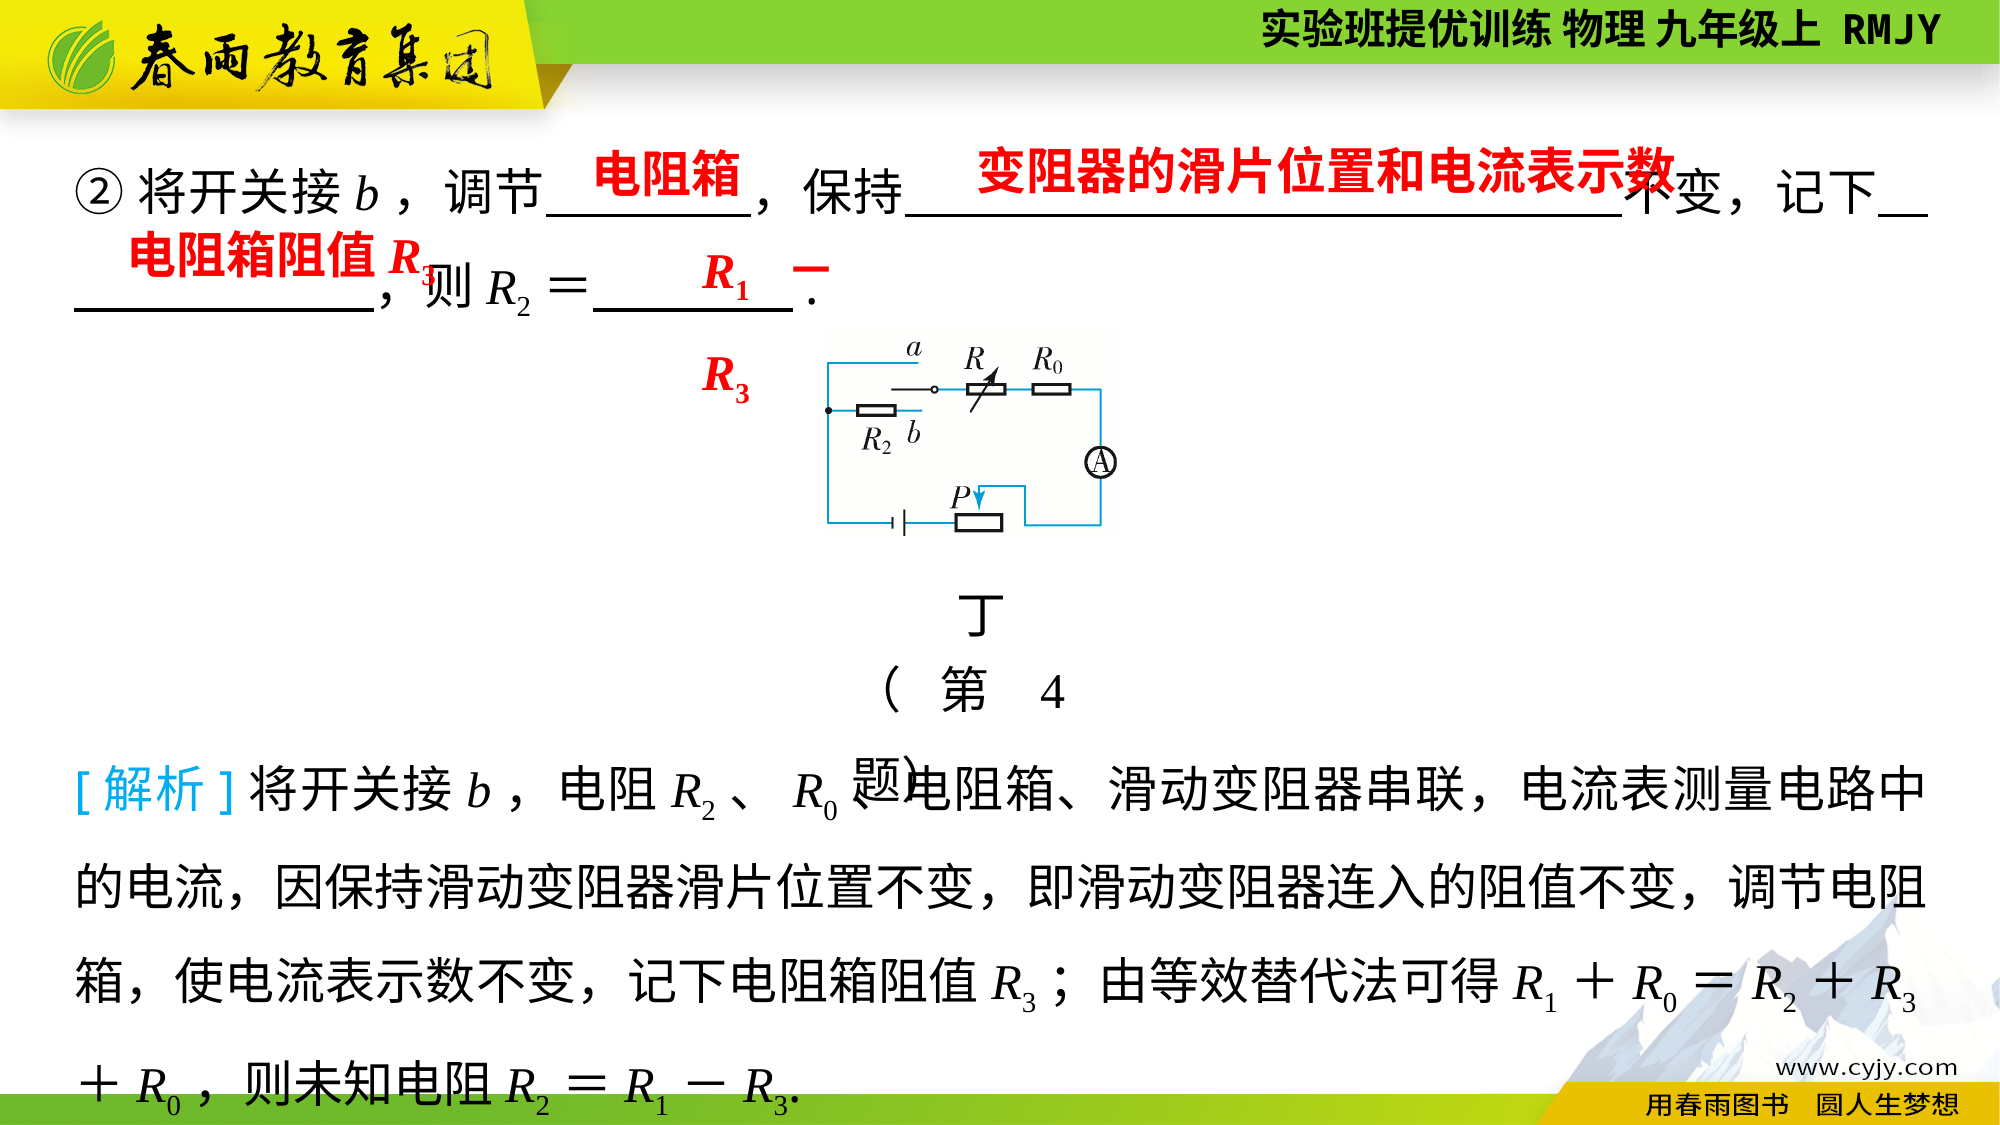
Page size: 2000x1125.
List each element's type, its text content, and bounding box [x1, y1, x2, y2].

picture [0, 0, 2000, 1125]
list ②将开关接b，调节 ，保持 不变，记下 ，则R2＝ . [59, 122, 1944, 308]
text_box 丁 [941, 546, 1022, 621]
text_box [解析]将开关接b，电阻R2、R0、电阻箱、滑动变阻器串联，电流表测量电路中的电流，因保持滑动变阻器滑片位置不变，即滑动变阻器连入的阻值不变，调节电阻箱，使电流表示数不变，记下电阻箱阻值R3；由等效替代法可得R1＋R0＝R2＋R3＋R0，则未知电阻R2＝R1－R3. [59, 715, 1944, 1125]
text_box 电阻箱阻值R3 [111, 215, 451, 299]
text_box 电阻箱 [576, 134, 807, 210]
text_box （第4题） [837, 621, 1092, 715]
text_box 变阻器的滑片位置和电流表示数 [961, 132, 1691, 208]
text_box R1－R3 [687, 196, 863, 314]
